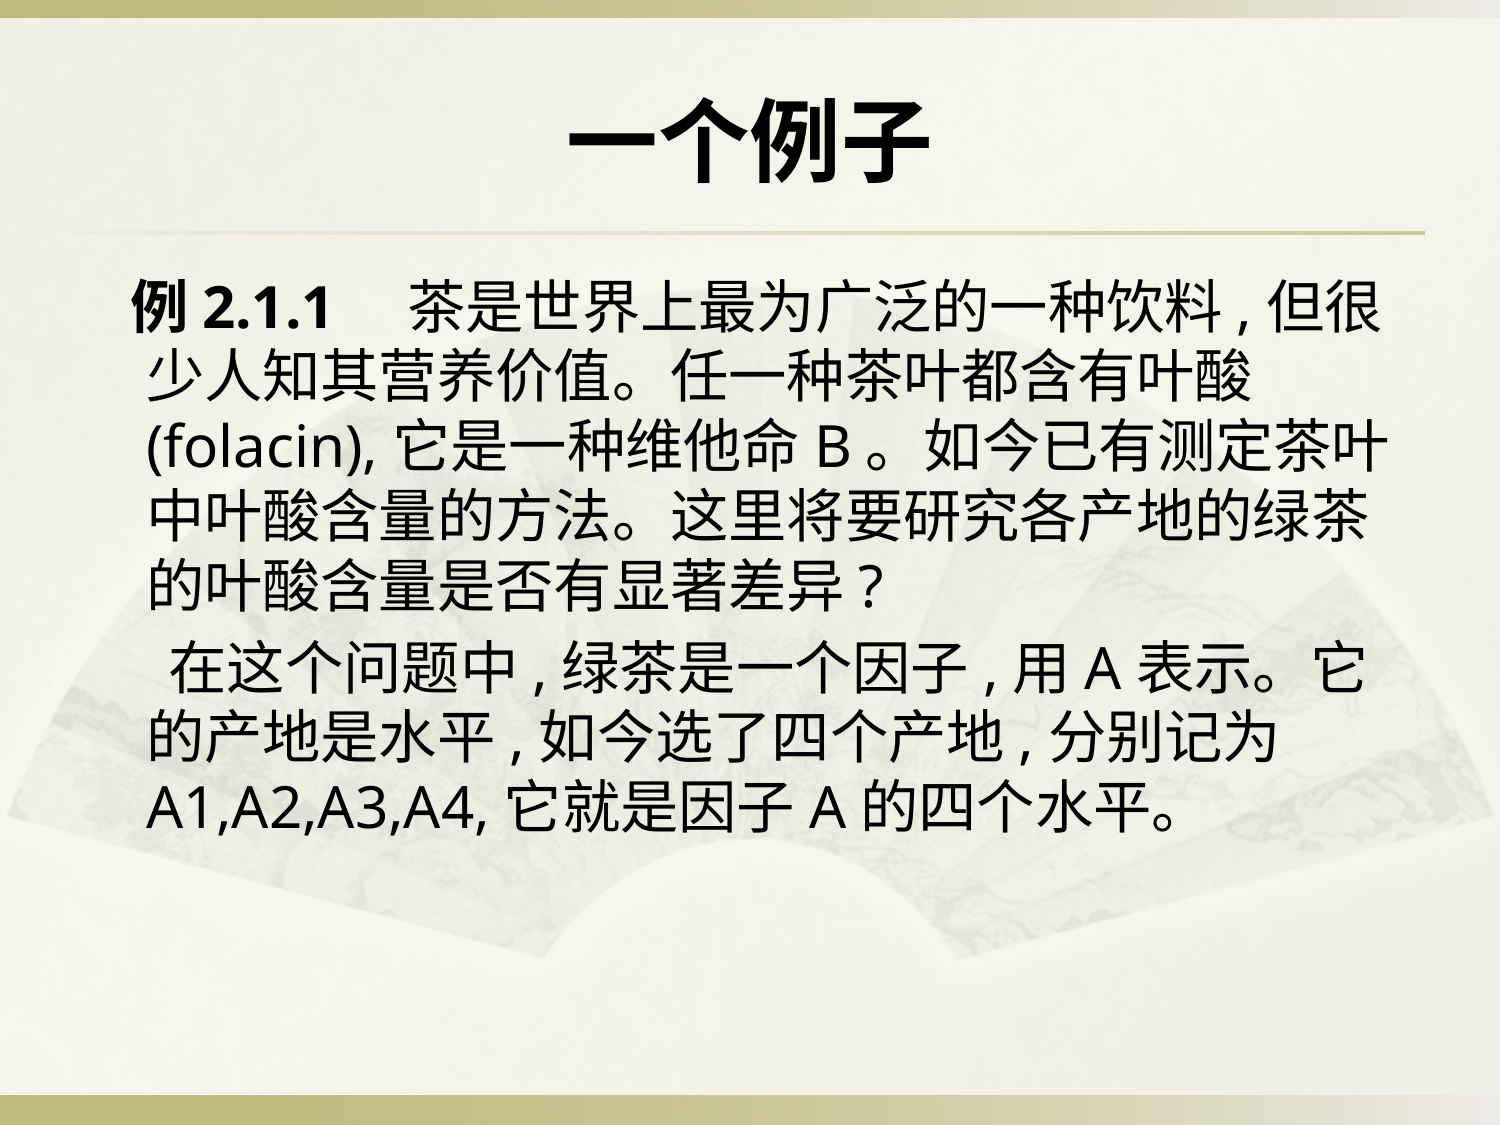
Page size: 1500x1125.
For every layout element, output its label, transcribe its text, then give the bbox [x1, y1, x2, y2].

list 例2.1.1 茶是世界上最为广泛的一种饮料,但很少人知其营养价值。任一种茶叶都含有叶酸(folacin),它是一种维他命B。如今已有测定茶叶中叶酸含量的方法。这里将要研究各产地的绿茶的叶酸含量是否有显著差异? 在这个问题中,绿茶是一个因子,用A表示。它的产地是水平,如今选了四个产地,分别记为A1,A2,A3,A4,它就是因子A的四个水平。 [75, 262, 1425, 1032]
title 一个例子 [75, 45, 1425, 233]
